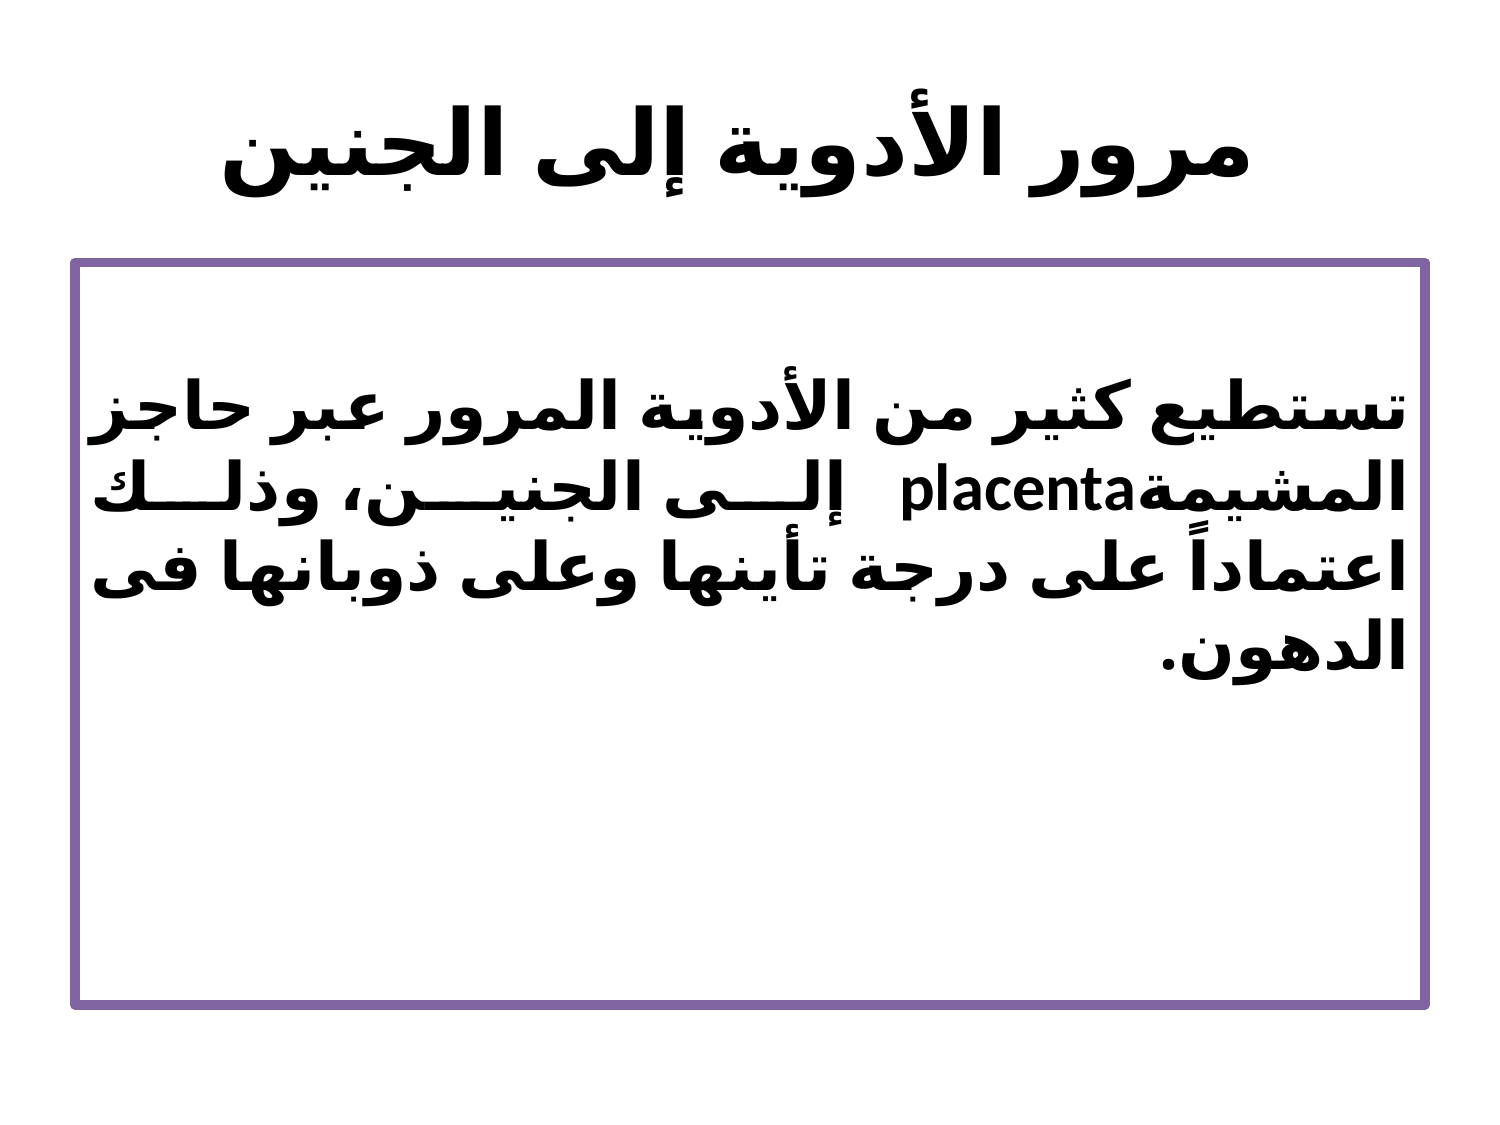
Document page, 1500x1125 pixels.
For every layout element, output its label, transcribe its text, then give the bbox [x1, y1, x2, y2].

list تستطيع كثير من الأدوية المرور عبر حاجز المشيمةplacenta إلى الجنين، وذلك اعتماداً على درجة تأينها وعلى ذوبانها فى الدهون. [75, 262, 1425, 1005]
title مرور الأدوية إلى الجنين [75, 45, 1425, 233]
